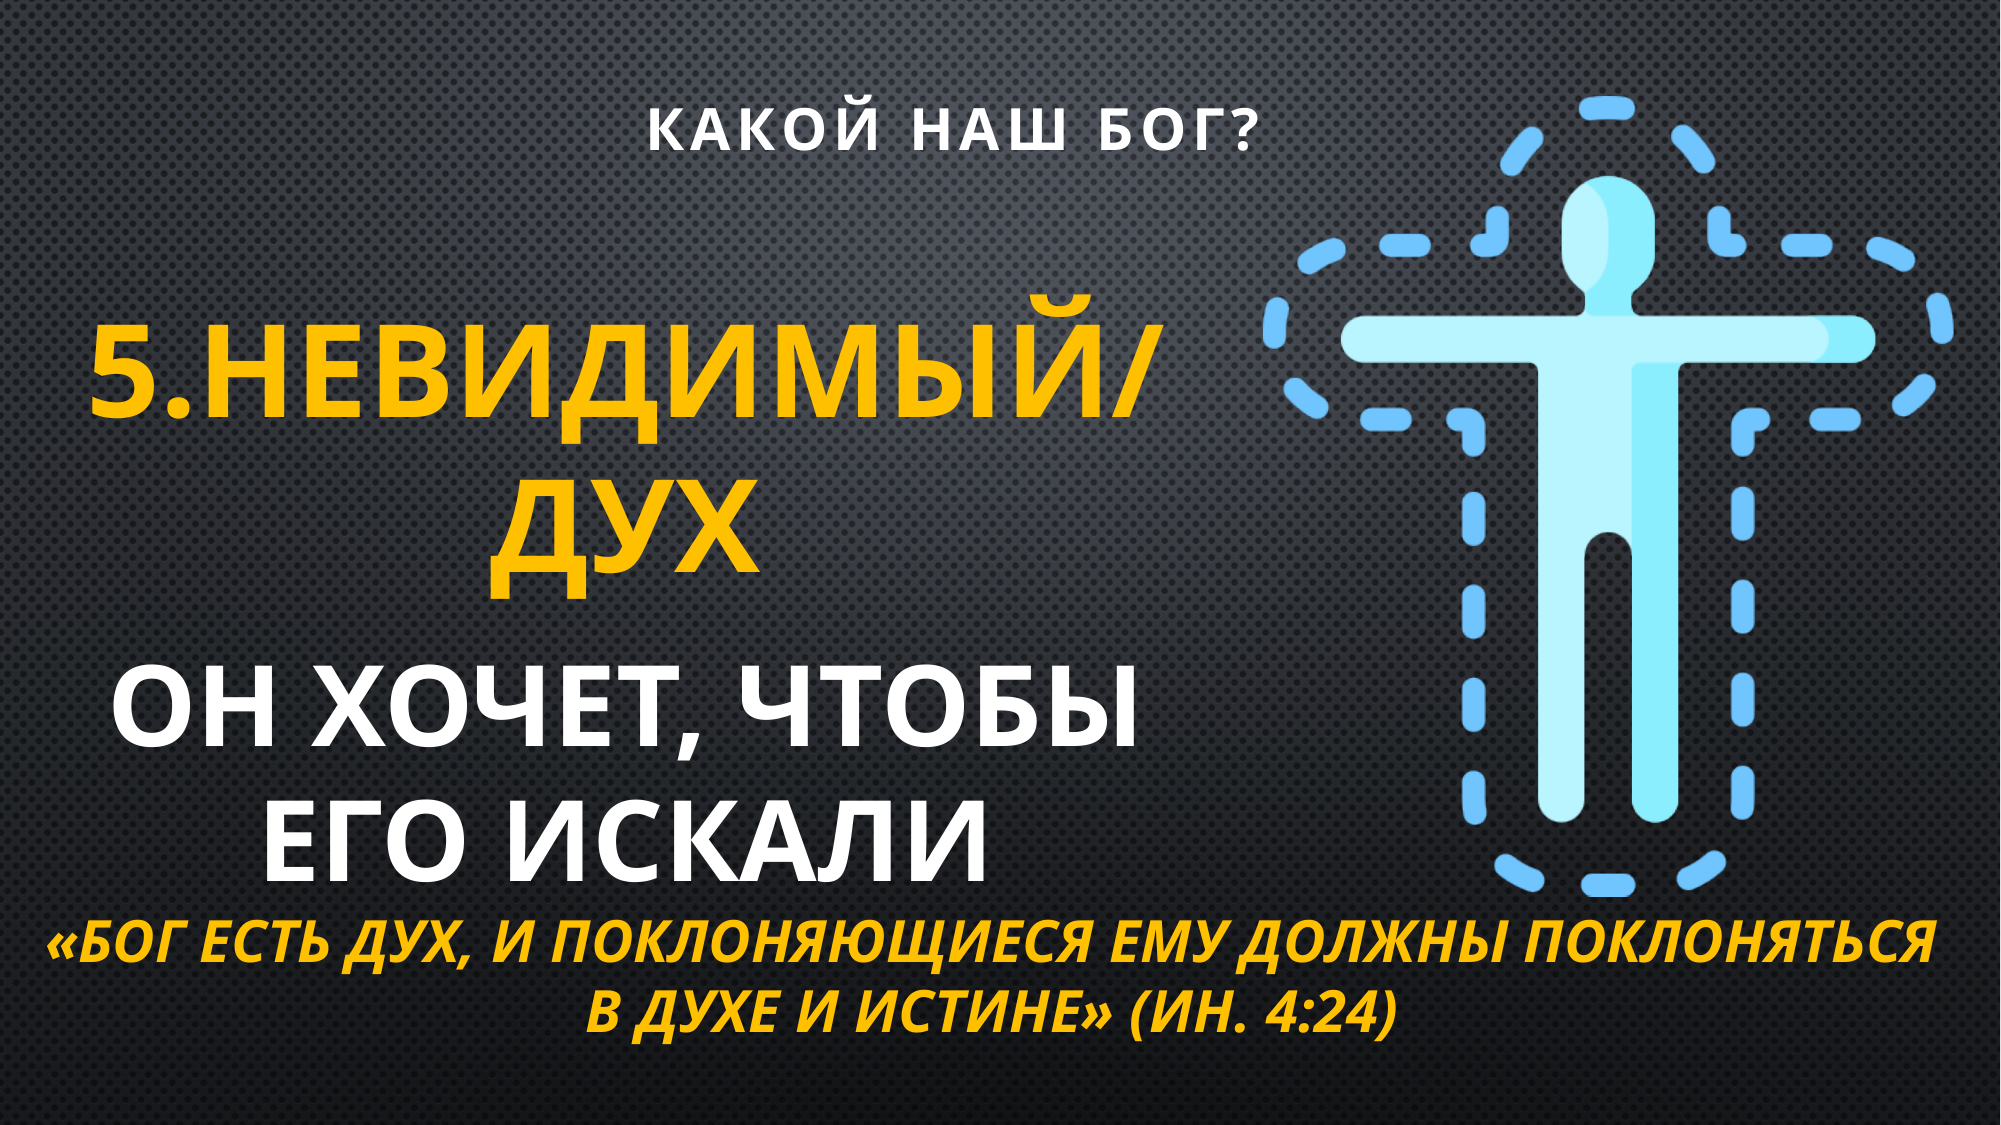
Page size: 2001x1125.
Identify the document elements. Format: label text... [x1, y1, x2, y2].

subtitle 5.Невидимый/Дух Он хочет, чтобы Его искали [43, 281, 1208, 535]
picture [1208, 96, 2000, 897]
text_box КАКОЙ НАШ БОГ? [327, 84, 1578, 170]
text_box «Бог есть дух, и поклоняющиеся Ему должны поклоняться в духе и истине» (Ин. 4:24) [14, 896, 1970, 1047]
